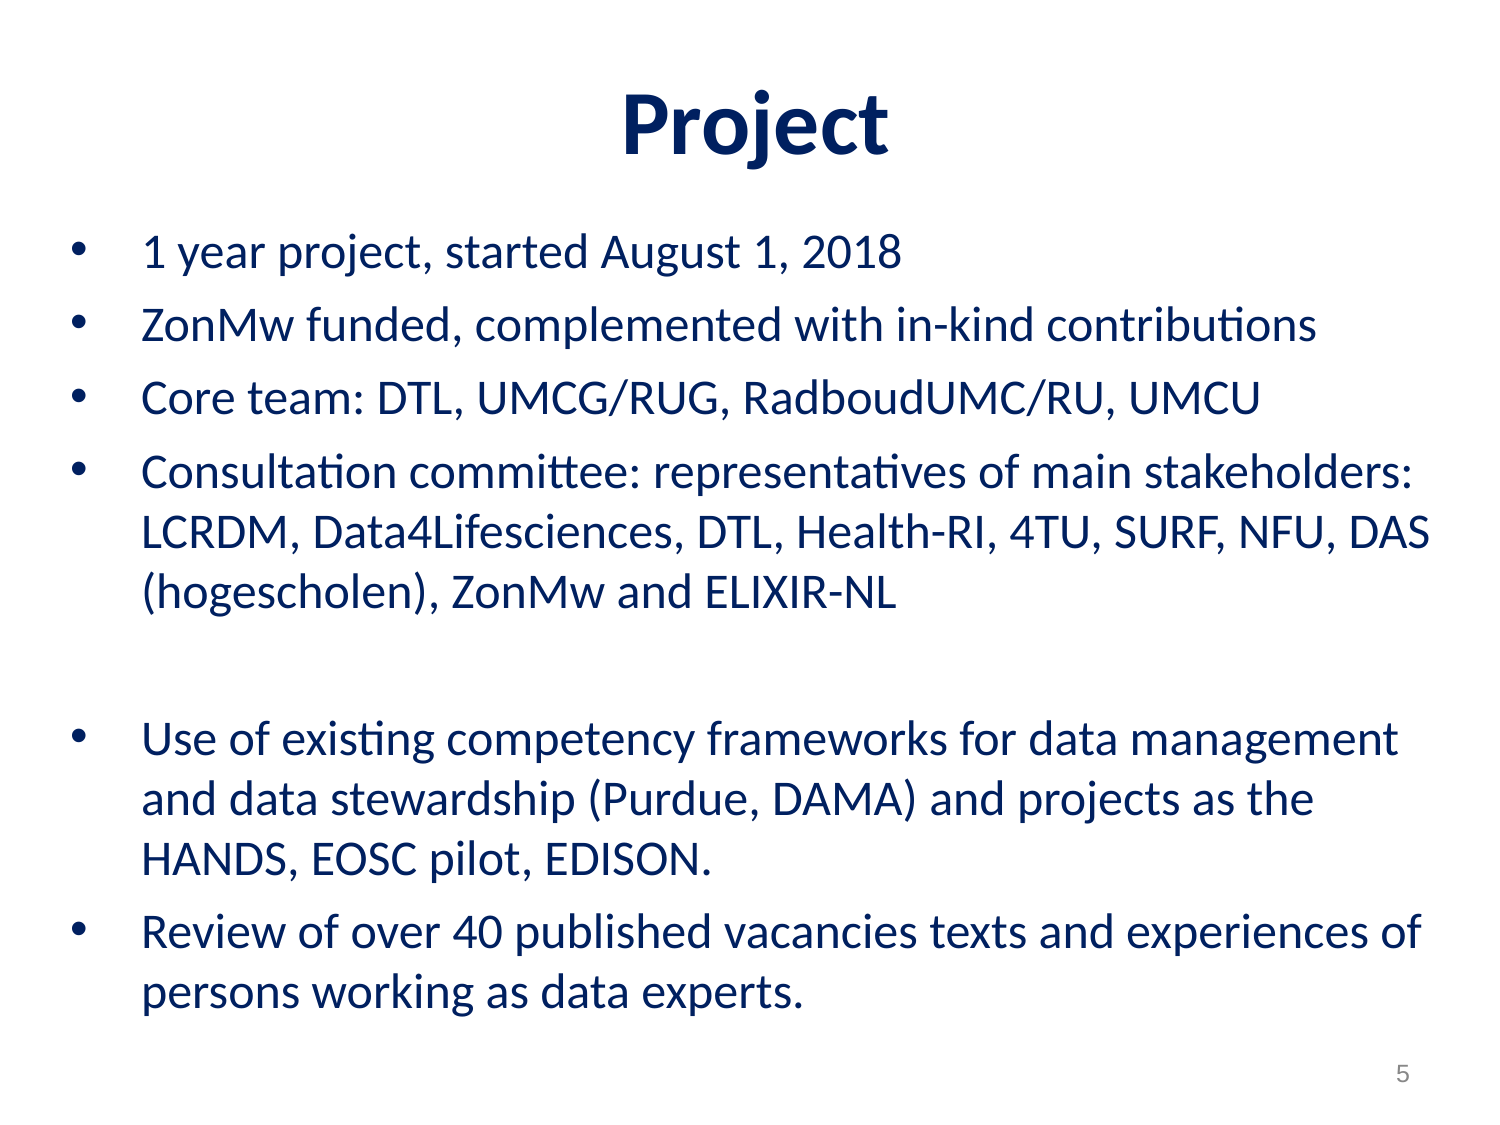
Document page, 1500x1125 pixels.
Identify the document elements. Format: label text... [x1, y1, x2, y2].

text_box Project [100, 29, 1412, 206]
list 1 year project, started August 1, 2018 ZonMw funded, complemented with in-kind contributions Core team: DTL, UMCG/RUG, RadboudUMC/RU, UMCU Consultation committee: representatives of main stakeholders: LCRDM, Data4Lifesciences, DTL, Health-RI, 4TU, SURF, NFU, DAS (hogescholen), ZonMw and ELIXIR-NL Use of existing competency frameworks for data management and data stewardship (Purdue, DAMA) and projects as the HANDS, EOSC pilot, EDISON. Review of over 40 published vacancies texts and experiences of persons working as data experts. [50, 210, 1448, 993]
slide_number 5 [1074, 1042, 1425, 1103]
